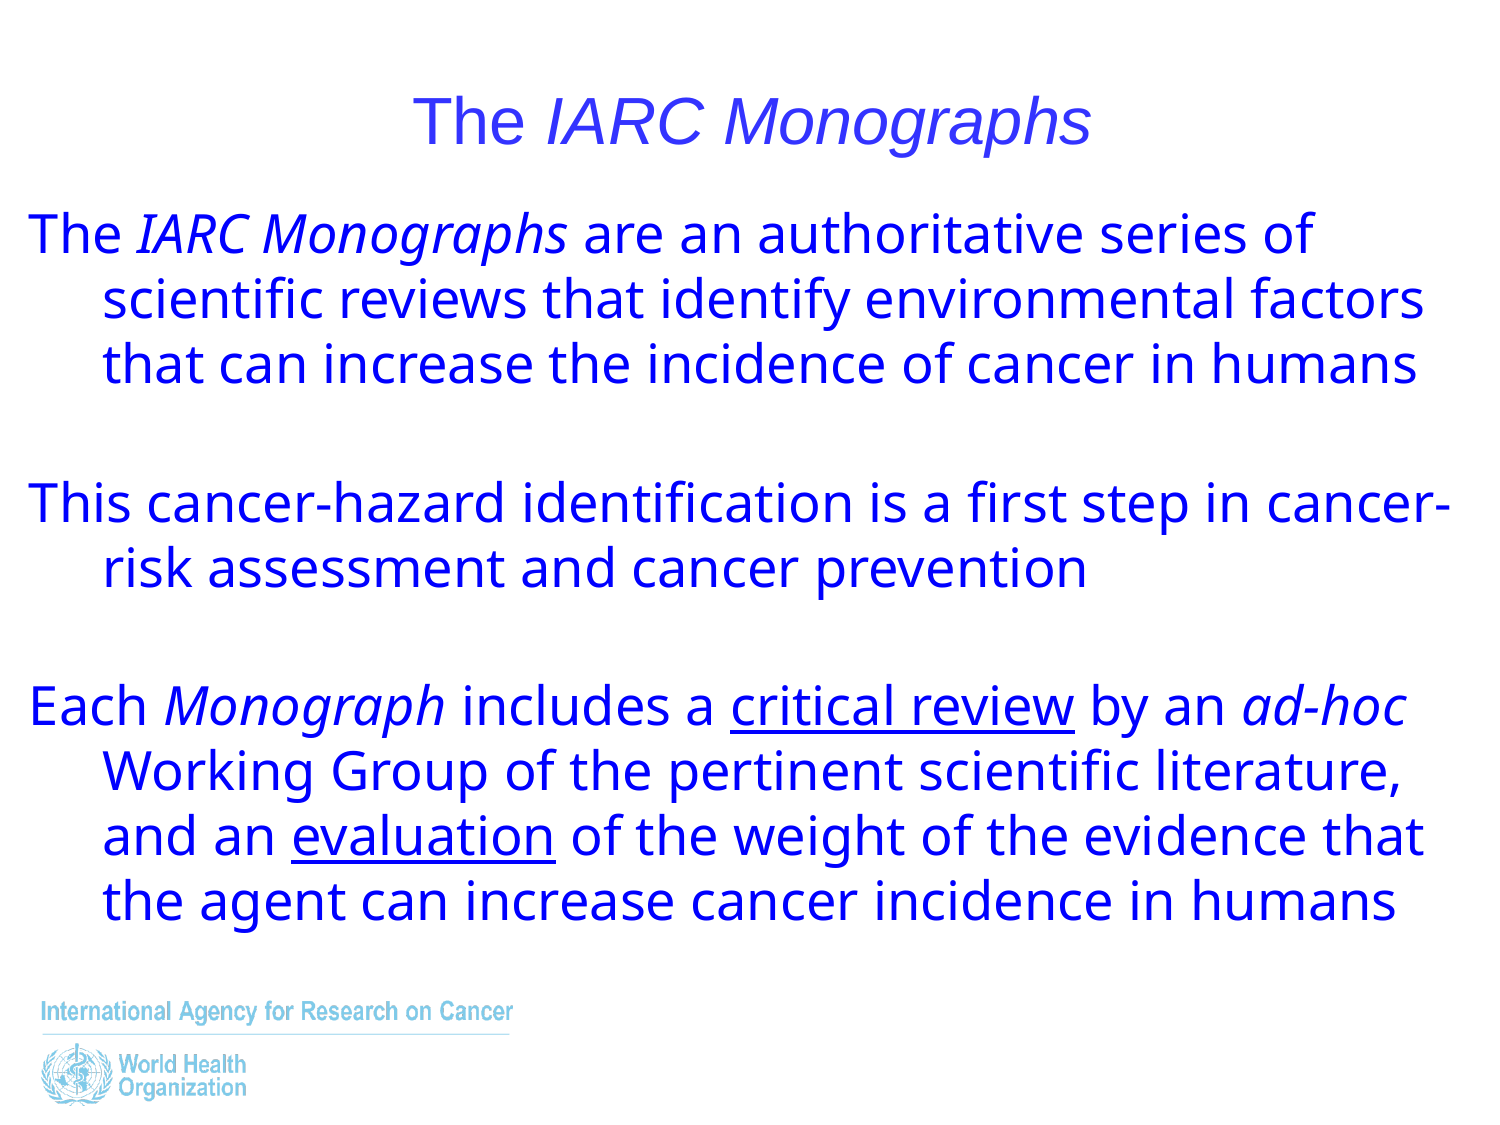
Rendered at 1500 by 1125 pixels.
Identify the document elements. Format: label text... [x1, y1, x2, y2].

list The IARC Monographs are an authoritative series of scientific reviews that identify environmental factors that can increase the incidence of cancer in humans This cancer-hazard identification is a first step in cancer-risk assessment and cancer prevention Each Monograph includes a critical review by an ad-hoc Working Group of the pertinent scientific literature, and an evaluation of the weight of the evidence that the agent can increase cancer incidence in humans [14, 192, 1485, 869]
picture [41, 999, 513, 1106]
title The IARC Monographs [95, 42, 1411, 192]
